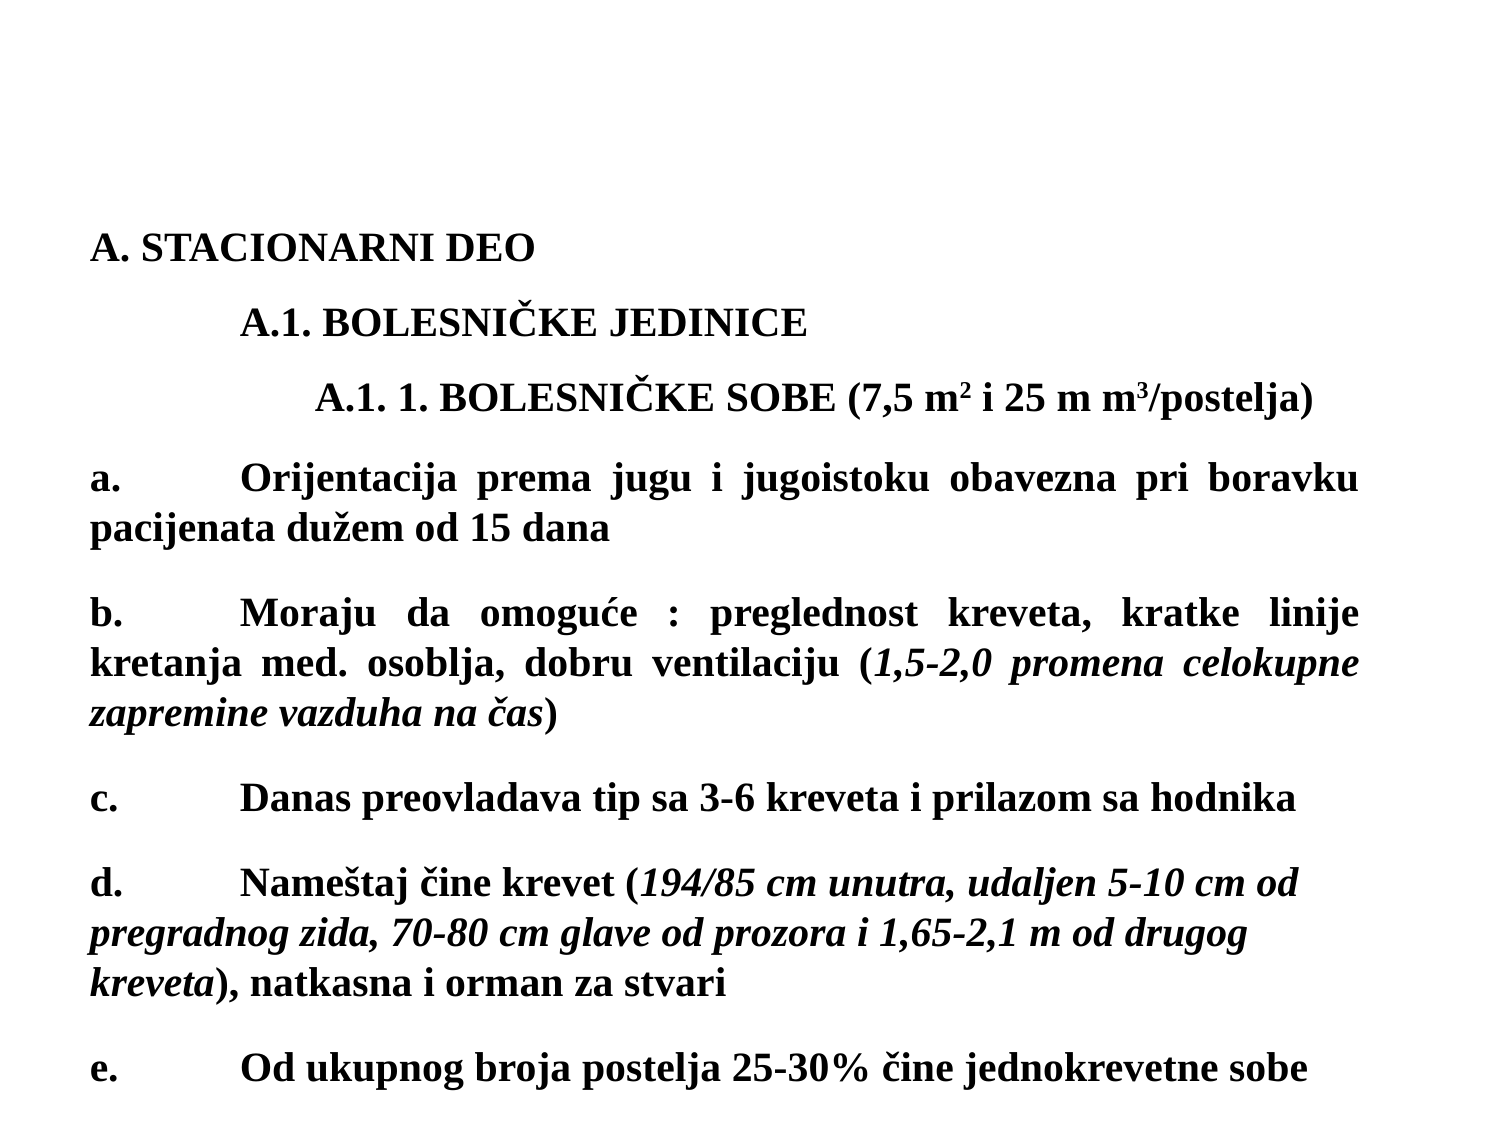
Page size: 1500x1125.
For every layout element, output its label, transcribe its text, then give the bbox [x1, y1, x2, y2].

text_box A. STACIONARNI DEO A.1. BOLESNIČKE JEDINICE A.1. 1. BOLESNIČKE SOBE (7,5 m2 i 25 m m3/postelja) a. Orijentacija prema jugu i jugoistoku obavezna pri boravku pacijenata dužem od 15 dana b. Moraju da omoguće : preglednost kreveta, kratke linije kretanja med. osoblja, dobru ventilaciju (1,5-2,0 promena celokupne zapremine vazduha na čas) c. Danas preovladava tip sa 3-6 kreveta i prilazom sa hodnika d. Nameštaj čine krevet (194/85 cm unutra, udaljen 5-10 cm od pregradnog zida, 70-80 cm glave od prozora i 1,65-2,1 m od drugog kreveta), natkasna i orman za stvari e. Od ukupnog broja postelja 25-30% čine jednokrevetne sobe [75, 212, 1375, 1098]
